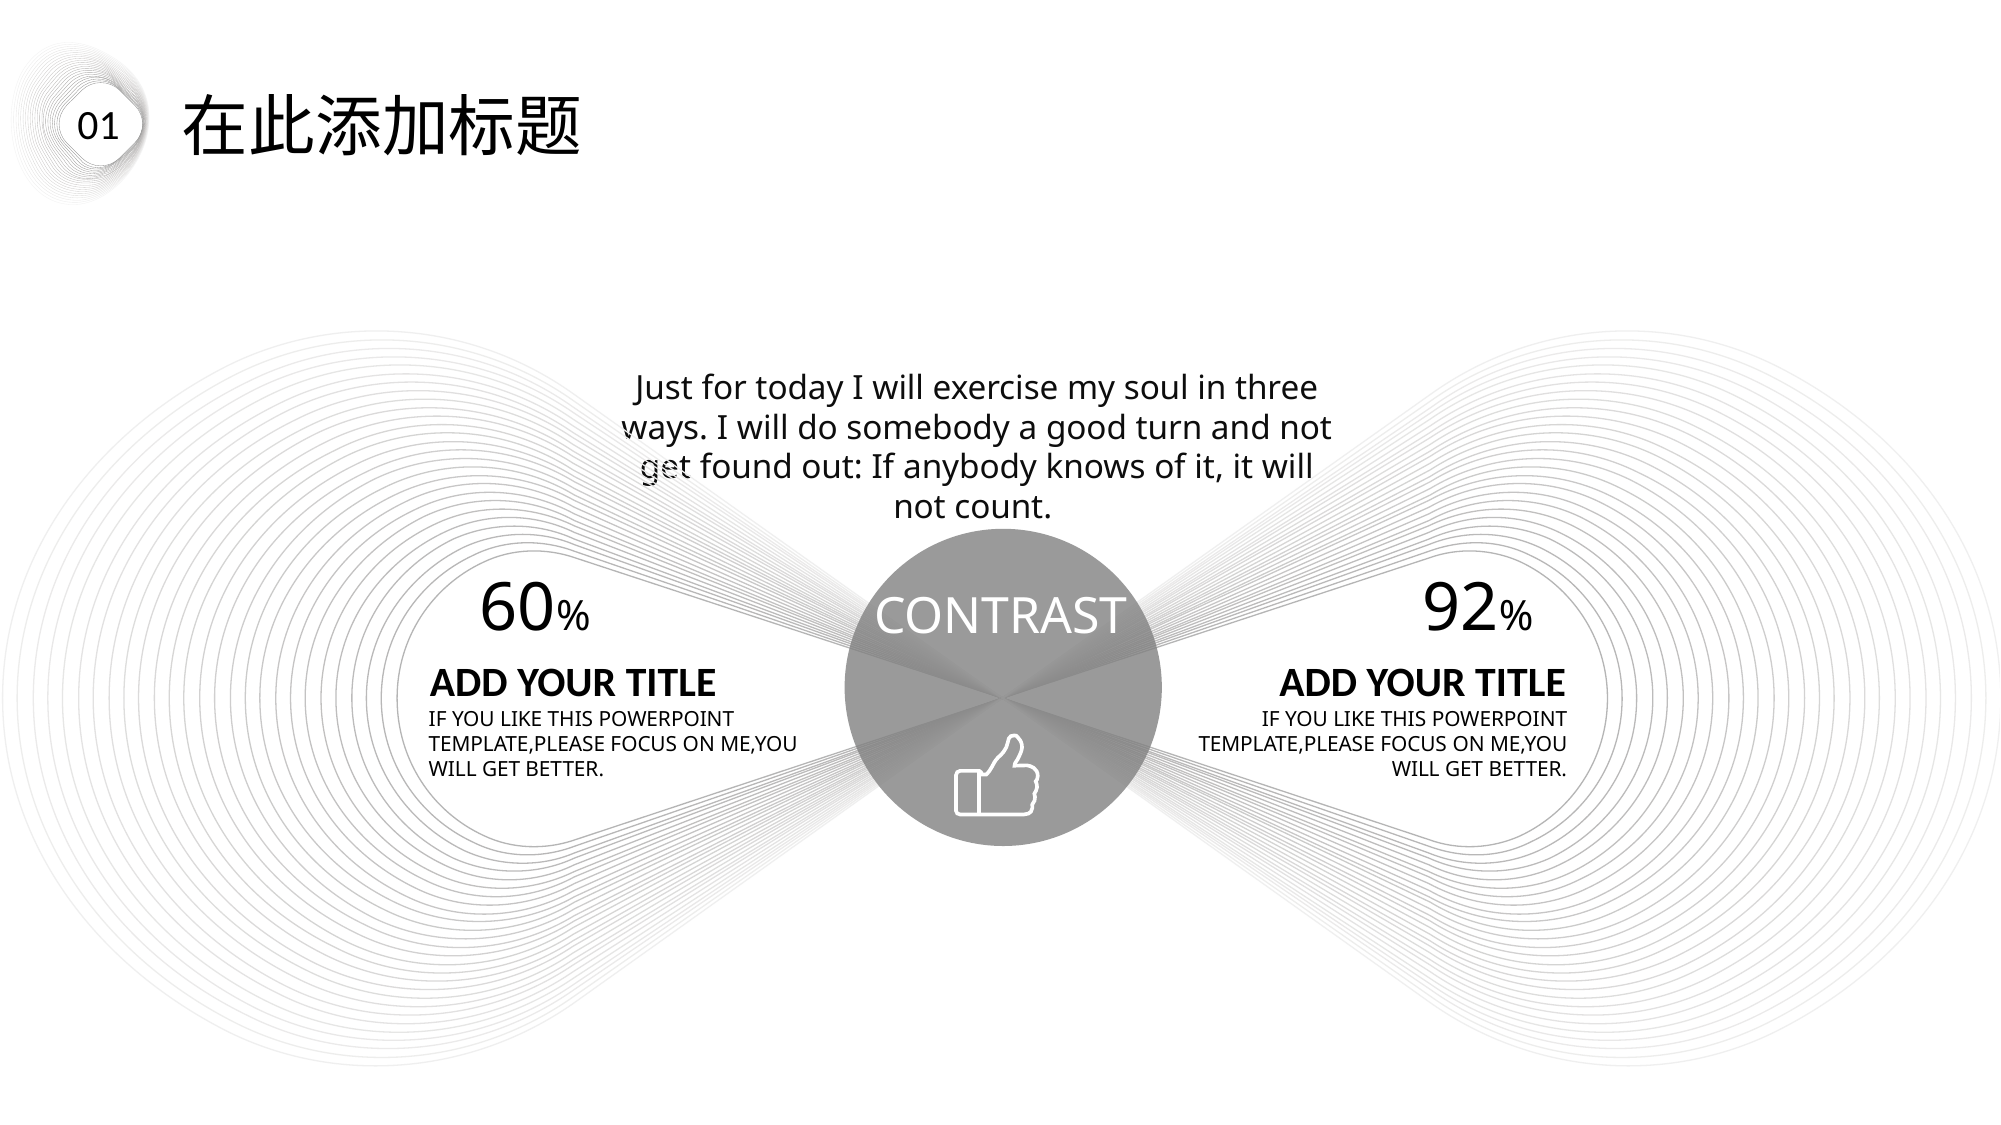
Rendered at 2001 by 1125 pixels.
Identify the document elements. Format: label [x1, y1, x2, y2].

text_box [2, 330, 2000, 1068]
text_box [10, 41, 600, 205]
text_box [955, 734, 1038, 815]
text_box [1151, 556, 1582, 790]
